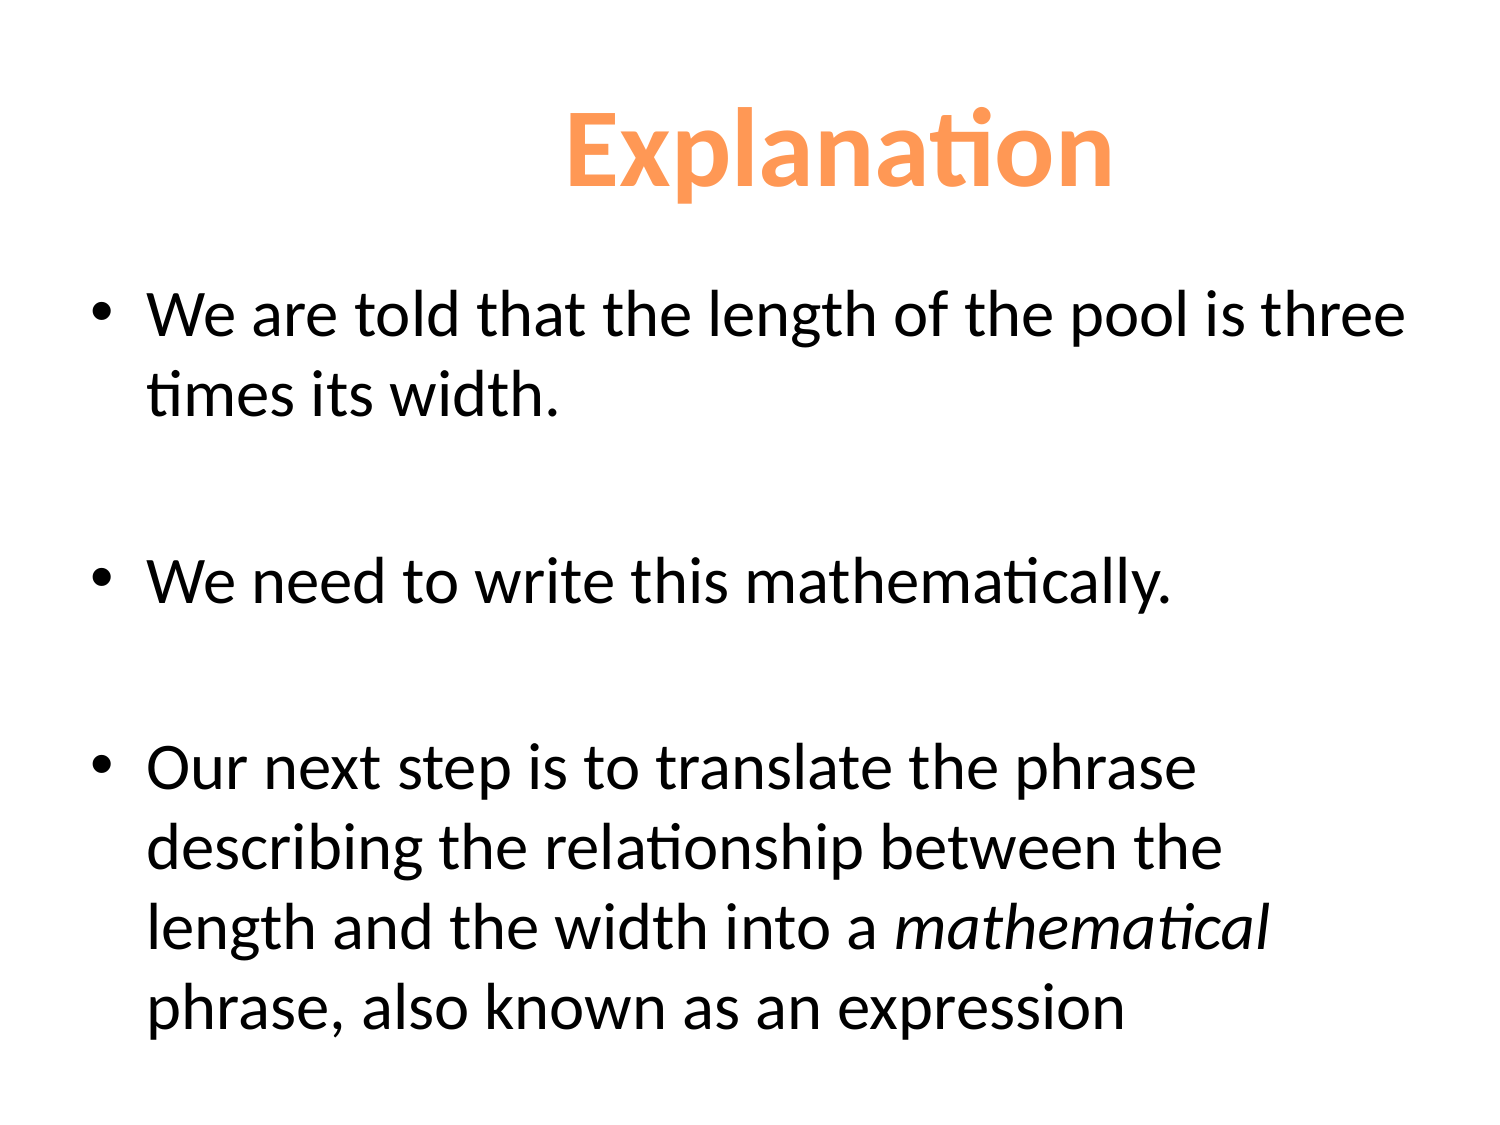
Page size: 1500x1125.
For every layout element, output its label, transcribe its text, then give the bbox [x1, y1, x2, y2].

list We are told that the length of the pool is three times its width. We need to write this mathematically. Our next step is to translate the phrase describing the relationship between the length and the width into a mathematical phrase, also known as an expression [75, 262, 1425, 1106]
text_box Explanation [549, 66, 1157, 217]
